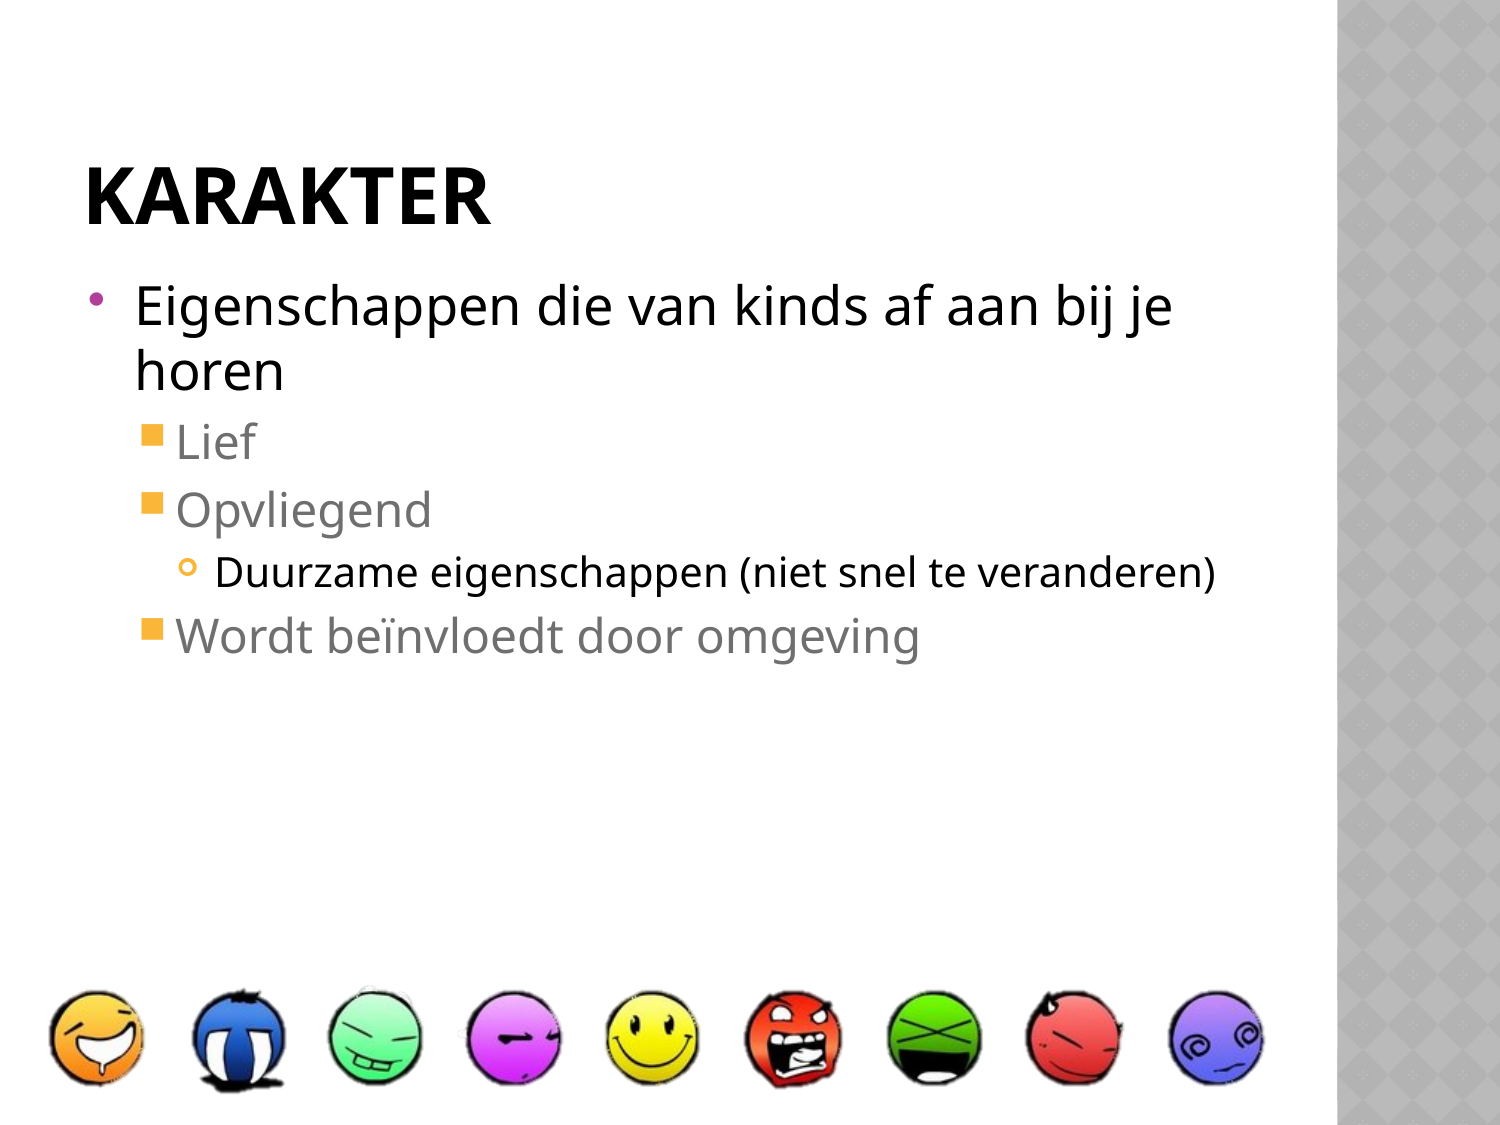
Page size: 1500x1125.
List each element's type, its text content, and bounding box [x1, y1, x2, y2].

list Eigenschappen die van kinds af aan bij je horen Lief Opvliegend Duurzame eigenschappen (niet snel te veranderen) Wordt beïnvloedt door omgeving [75, 264, 1341, 605]
title karakter [75, 52, 1263, 240]
picture [0, 606, 1377, 1125]
